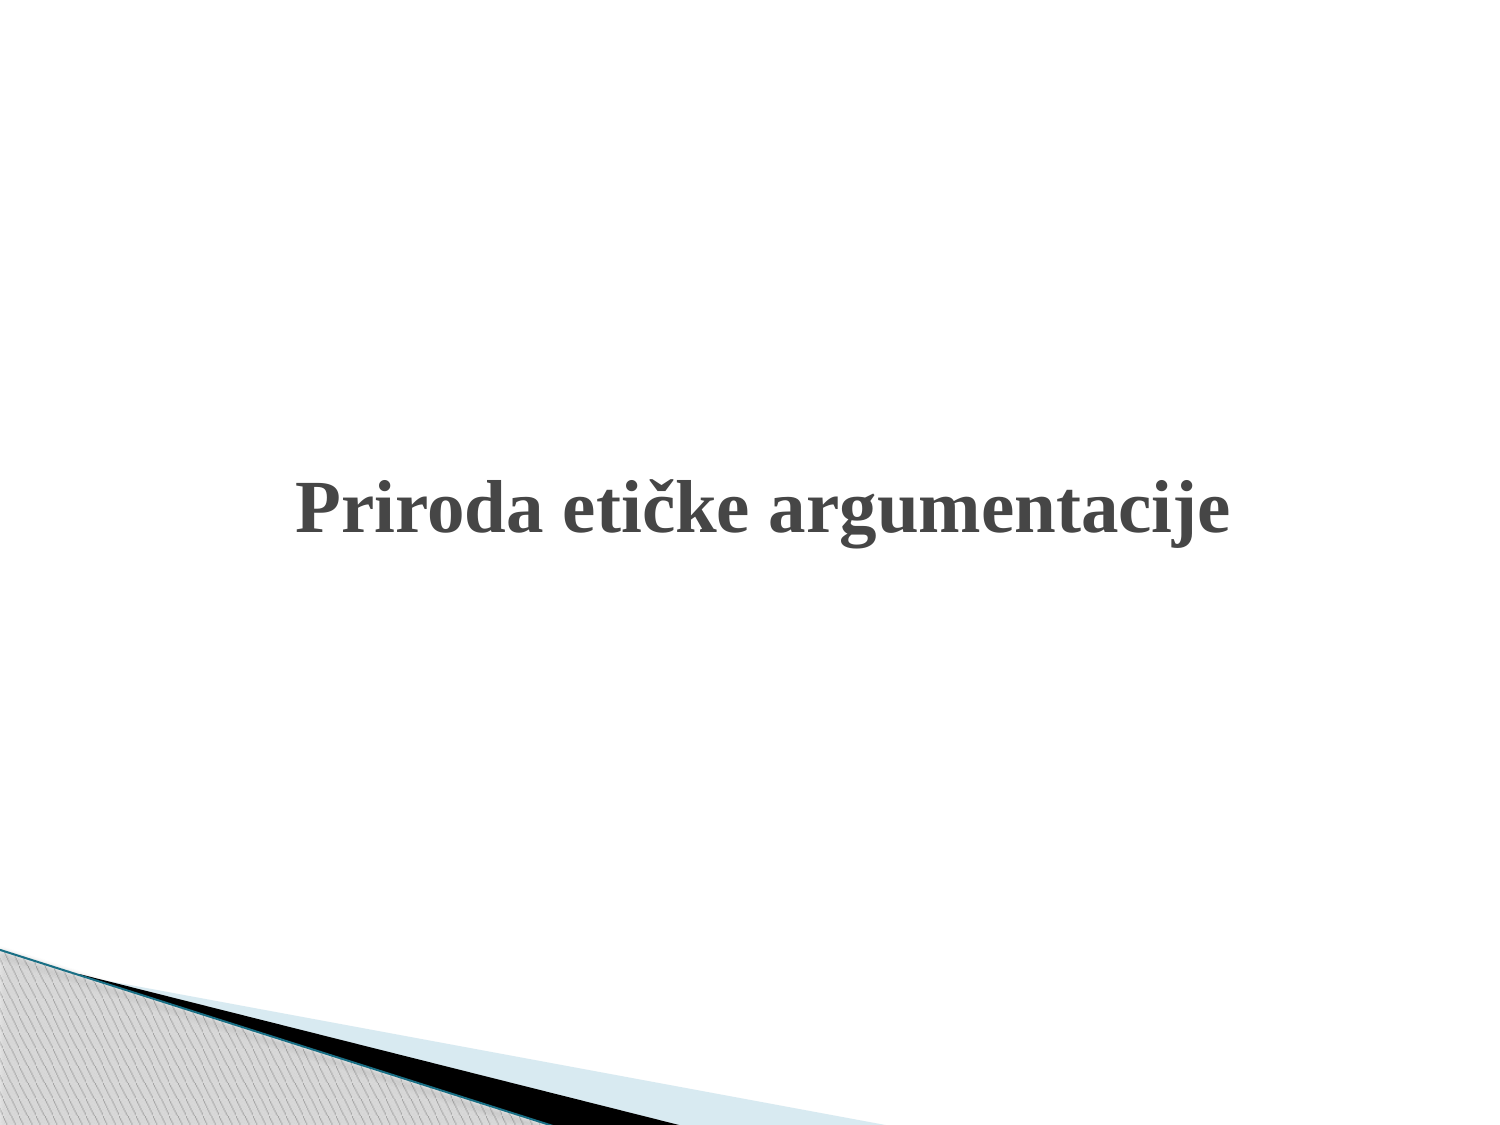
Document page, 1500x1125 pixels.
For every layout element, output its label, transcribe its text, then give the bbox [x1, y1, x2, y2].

title Priroda etičke argumentacije [88, 408, 1439, 597]
